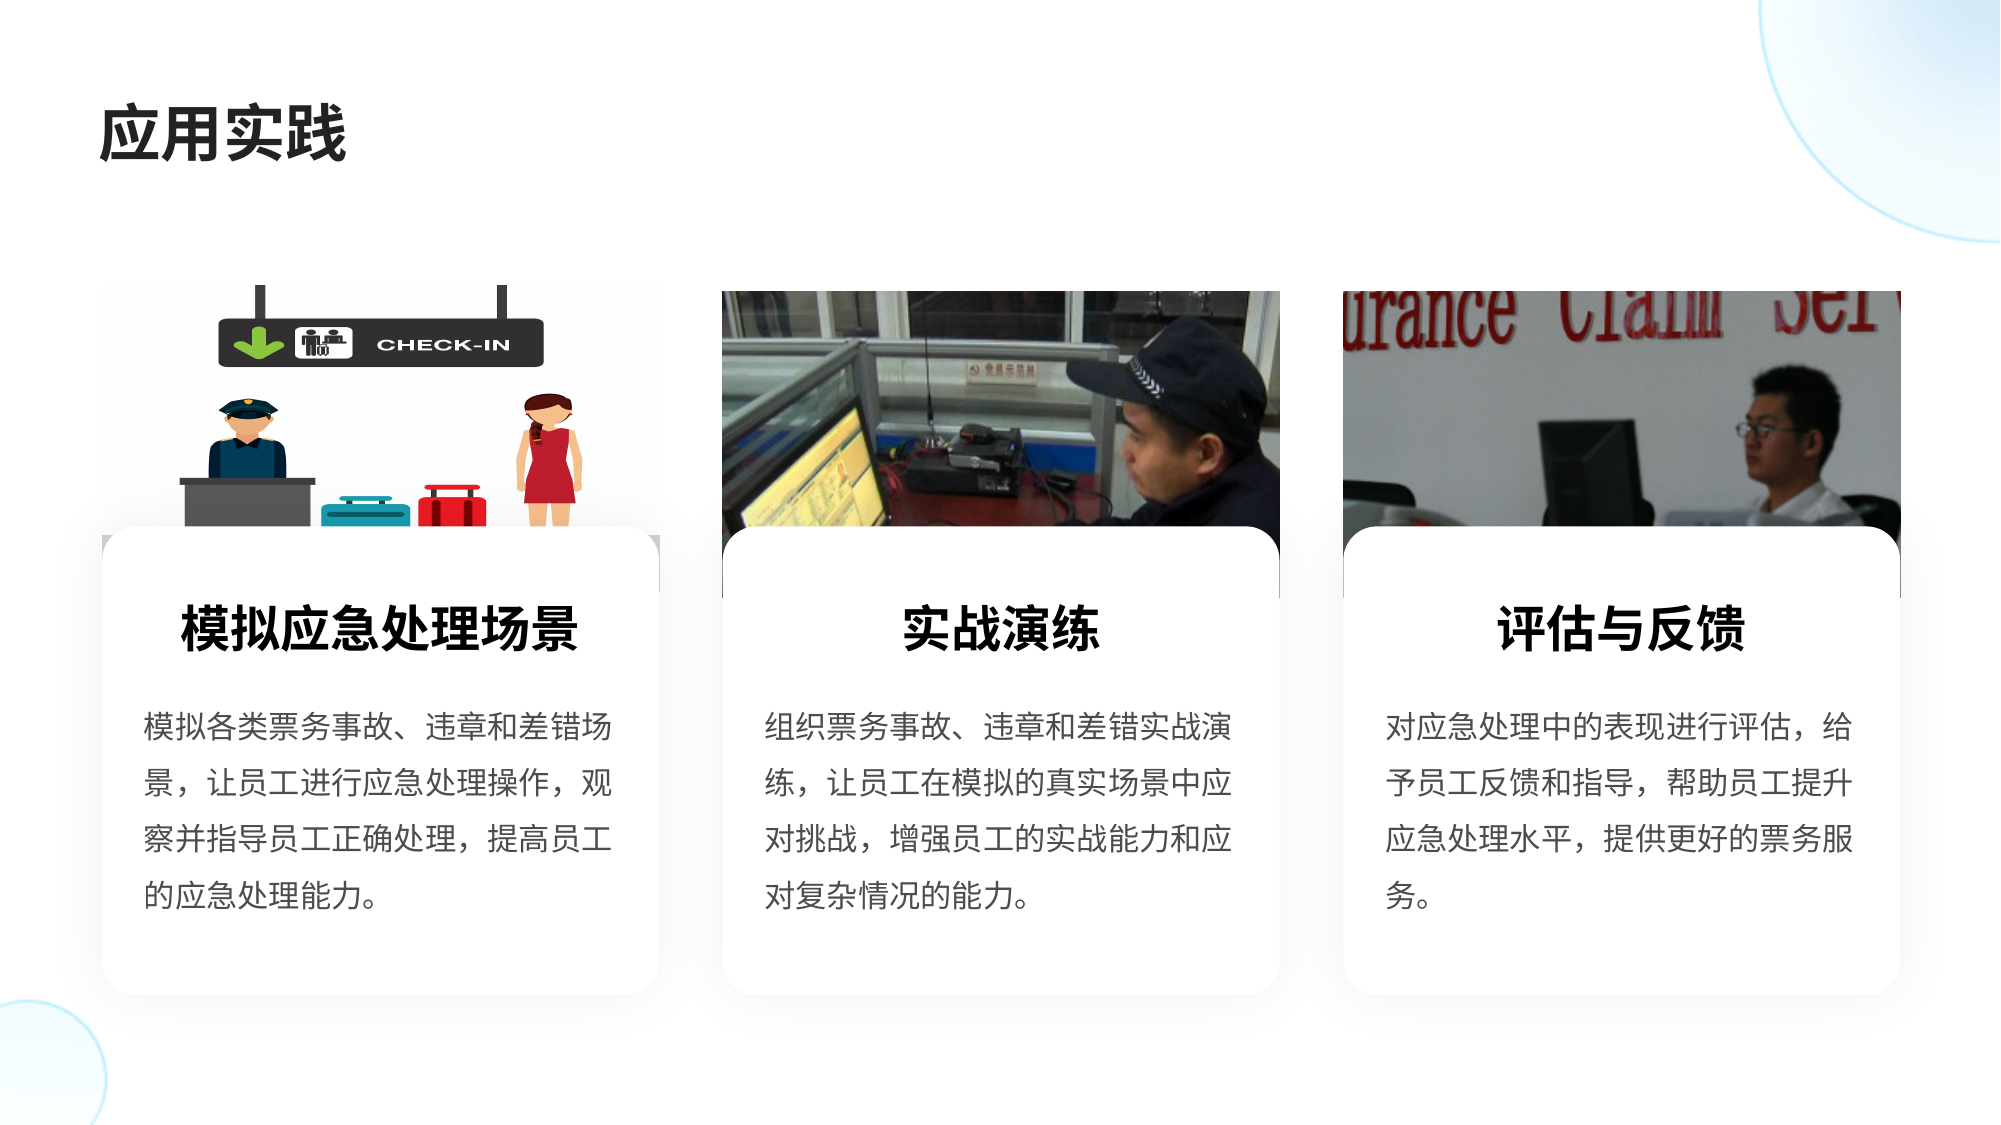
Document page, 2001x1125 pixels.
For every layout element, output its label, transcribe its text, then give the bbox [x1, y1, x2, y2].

text_box [1343, 605, 1901, 996]
text_box 对应急处理中的表现进行评估，给予员工反馈和指导，帮助员工提升应急处理水平，提供更好的票务服务。 [1374, 683, 1870, 948]
text_box 实战演练 [740, 605, 1263, 659]
text_box [102, 599, 660, 996]
text_box 评估与反馈 [1360, 606, 1883, 659]
picture [0, 0, 2001, 1125]
text_box 组织票务事故、违章和差错实战演练，让员工在模拟的真实场景中应对挑战，增强员工的实战能力和应对复杂情况的能力。 [753, 683, 1249, 948]
text_box 应用实践 [78, 43, 1922, 189]
text_box 模拟应急处理场景 [119, 600, 642, 659]
text_box [722, 603, 1280, 996]
text_box 模拟各类票务事故、违章和差错场景，让员工进行应急处理操作，观察并指导员工正确处理，提高员工的应急处理能力。 [133, 683, 629, 948]
